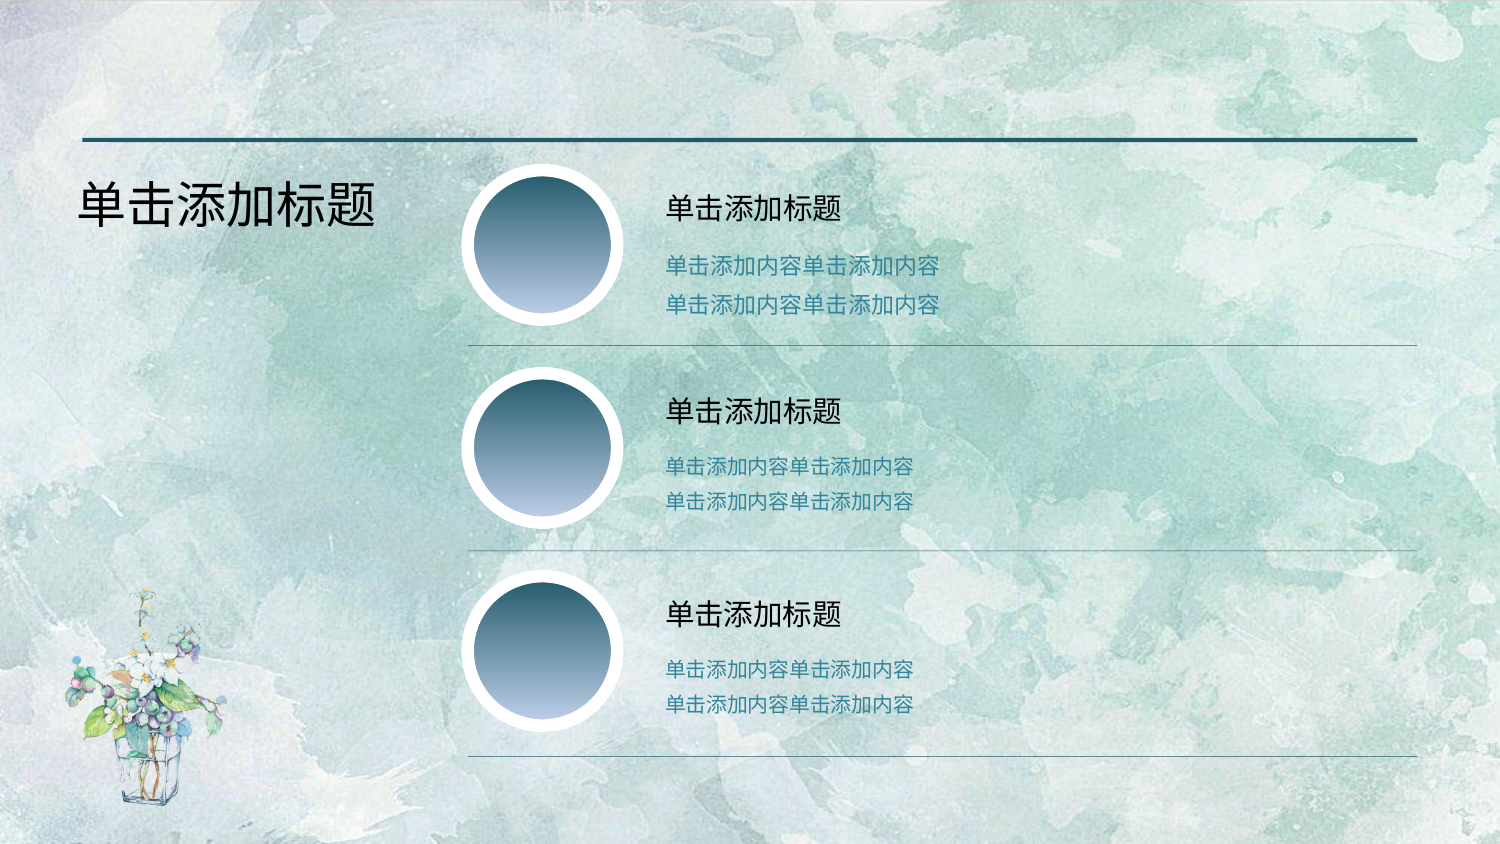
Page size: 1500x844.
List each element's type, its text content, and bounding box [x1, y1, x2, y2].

text_box [82, 137, 1418, 143]
text_box 单击添加标题 [123, 165, 391, 782]
text_box [467, 548, 1418, 554]
text_box [467, 343, 1418, 348]
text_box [467, 575, 1418, 726]
text_box [467, 754, 1418, 759]
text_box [467, 169, 1418, 320]
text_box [467, 372, 1418, 523]
picture [0, 0, 1500, 844]
